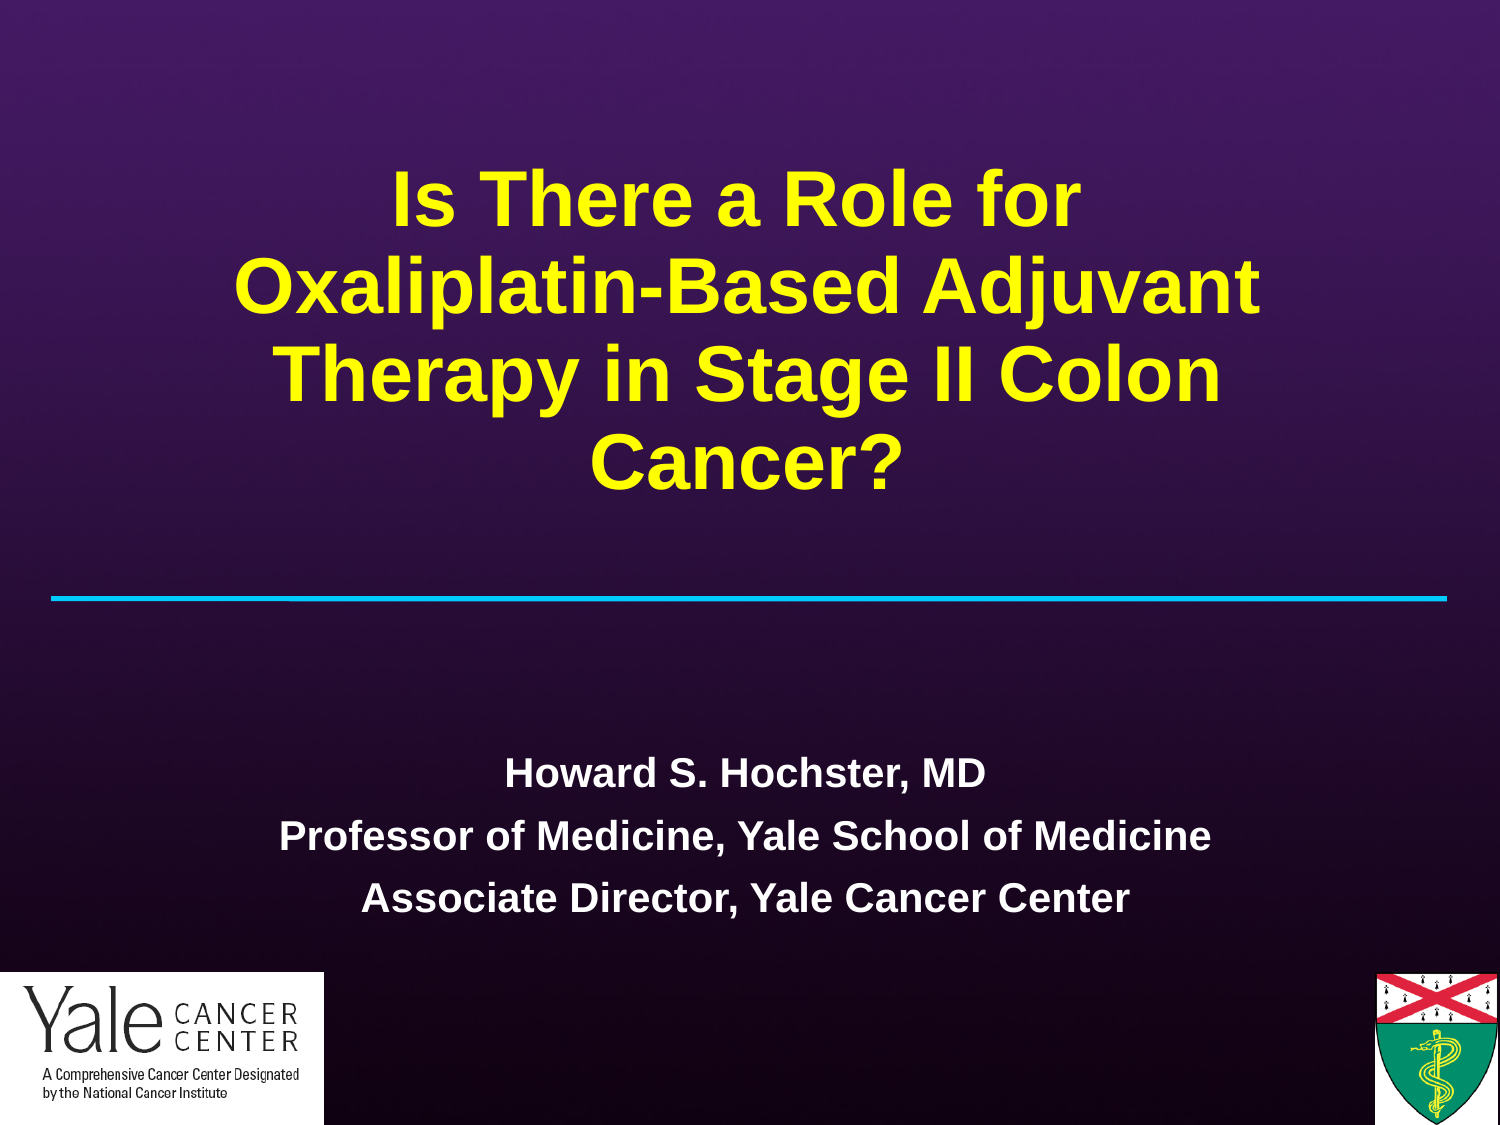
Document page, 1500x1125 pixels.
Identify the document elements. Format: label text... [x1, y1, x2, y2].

title Is There a Role for Oxaliplatin-Based Adjuvant Therapy in Stage II Colon Cancer? [109, 324, 1387, 513]
picture [0, 0, 1500, 1125]
subtitle Howard S. Hochster, MD Professor of Medicine, Yale School of Medicine Associate Director, Yale Cancer Center [217, 626, 1274, 914]
